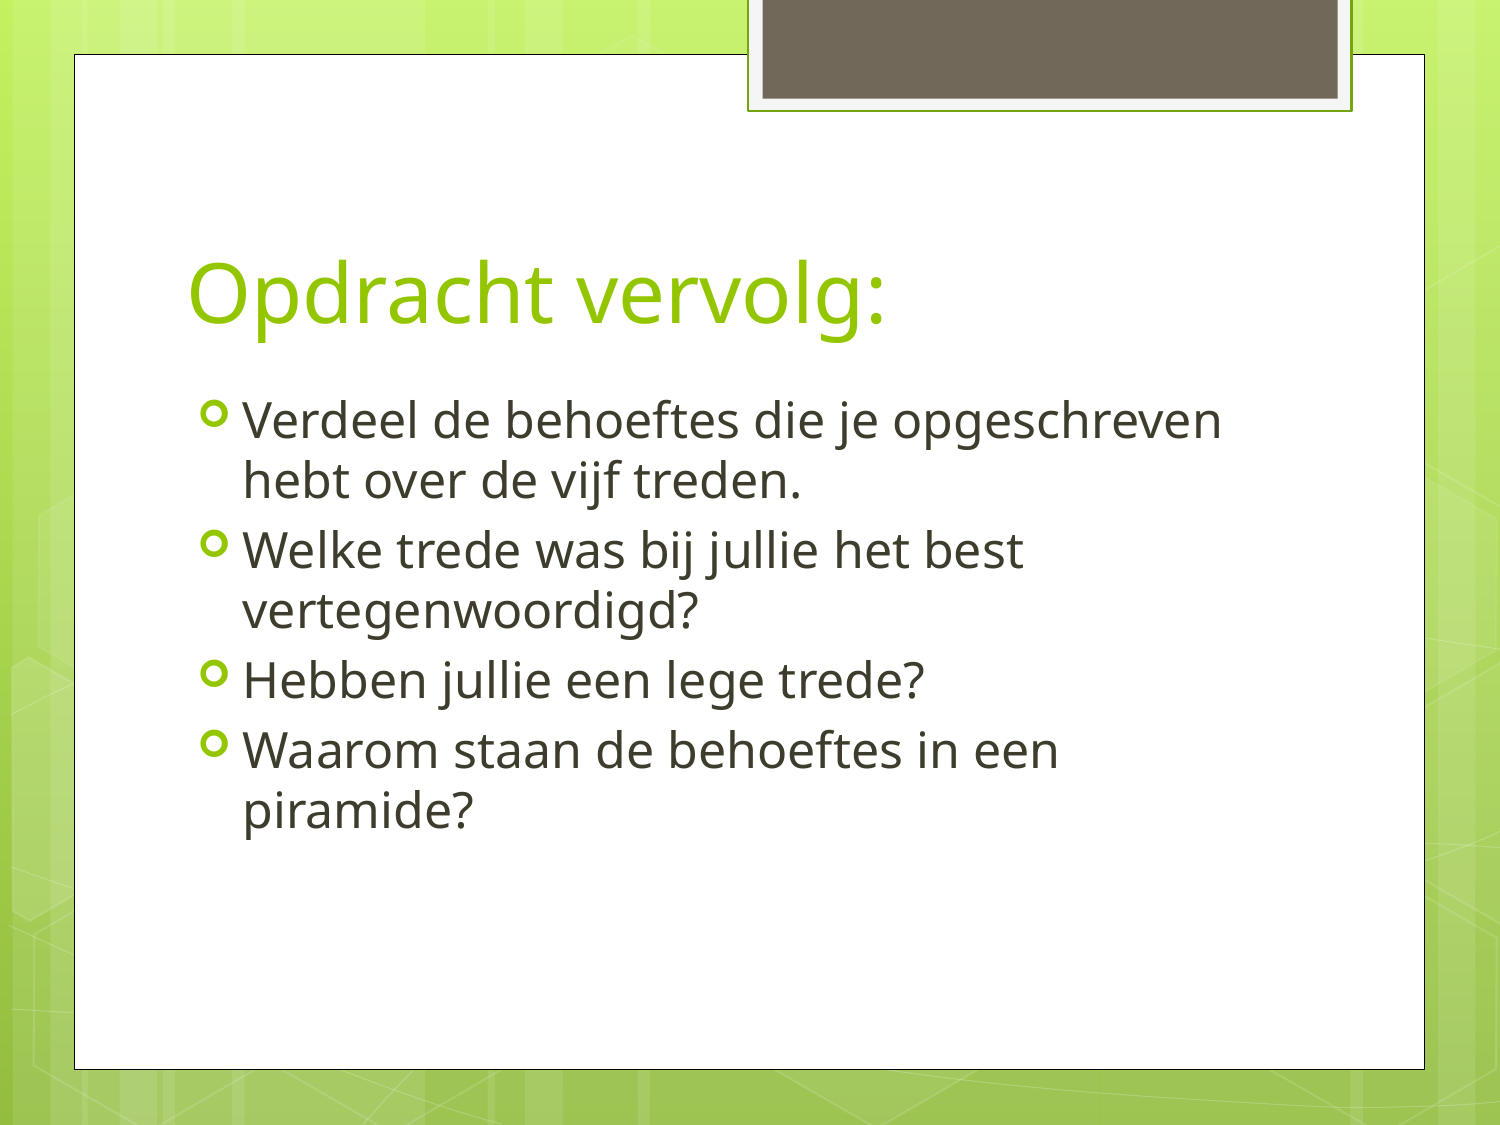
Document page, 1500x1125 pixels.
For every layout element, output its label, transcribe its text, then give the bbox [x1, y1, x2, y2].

list Verdeel de behoeftes die je opgeschreven hebt over de vijf treden. Welke trede was bij jullie het best vertegenwoordigd? Hebben jullie een lege trede? Waarom staan de behoeftes in een piramide? [171, 381, 1283, 957]
title Opdracht vervolg: [171, 168, 1324, 357]
